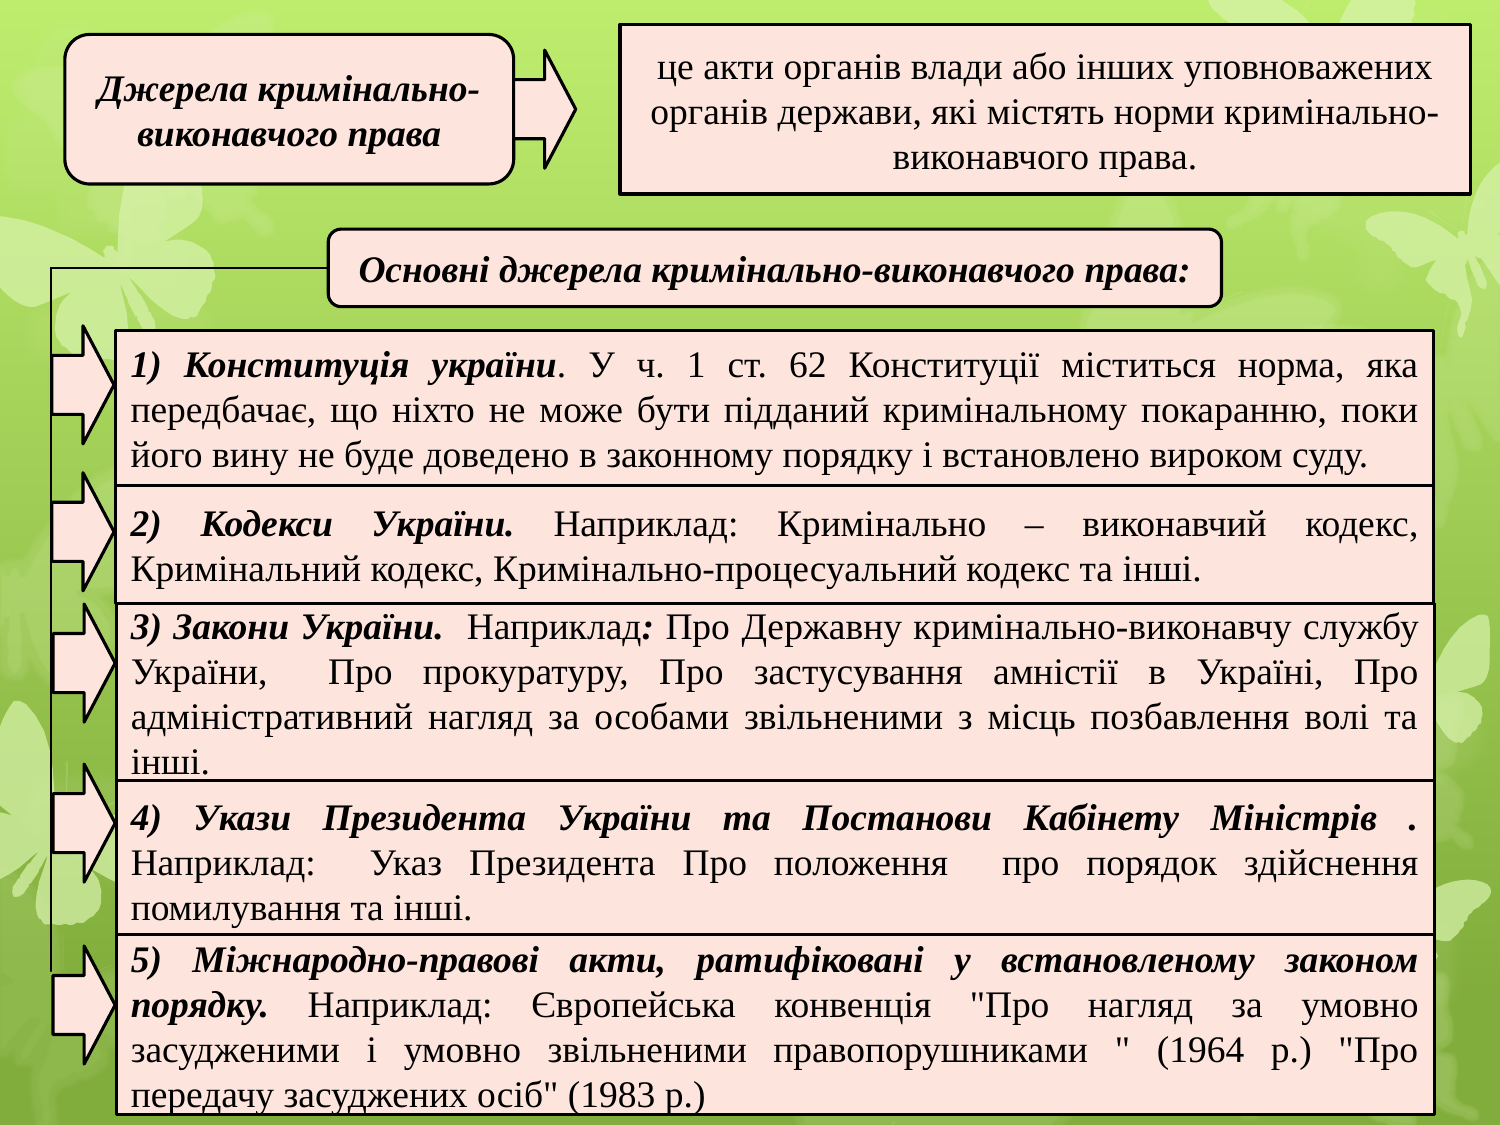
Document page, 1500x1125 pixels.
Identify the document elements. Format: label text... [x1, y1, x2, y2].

text_box [57, 762, 117, 884]
text_box 4) Укази Президента України та Постанови Кабінету Міністрів . Наприклад: Указ Президента Про положення про порядок здійснення помилування та інші. [115, 779, 1436, 933]
text_box Джерела кримінально- виконавчого права [63, 32, 516, 186]
text_box [57, 602, 117, 724]
text_box [51, 944, 117, 1066]
text_box 1) Конституція україни. У ч. 1 ст. 62 Конституції міститься норма, яка передбачає, що ніхто не може бути підданий кримінальному покаранню, поки його вину не буде доведено в законному порядку і встановлено вироком суду. [114, 329, 1435, 484]
text_box це акти органів влади або інших уповноважених органів держави, які містять норми кримінально-виконавчого права. [618, 23, 1472, 196]
text_box 3) Закони України. Наприклад: Про Державну кримінально-виконавчу службу України, Про прокуратуру, Про застусування амністії в Україні, Про адміністративний нагляд за особами звільненими з місць позбавлення волі та інші. [115, 602, 1436, 779]
text_box 5) Міжнародно-правові акти, ратифіковані у встановленому законом порядку. Наприклад: Європейська конвенція "Про нагляд за умовно засудженими і умовно звільненими правопорушниками " (1964 р.) "Про передачу засуджених осіб" (1983 р.) [115, 933, 1436, 1116]
text_box [57, 324, 116, 446]
text_box [57, 471, 116, 593]
text_box 2) Кодекси України. Наприклад: Кримінально – виконавчий кодекс, Кримінальний кодекс, Кримінально-процесуальний кодекс та інші. [114, 484, 1435, 605]
text_box Основні джерела кримінально-виконавчого права: [326, 227, 1224, 309]
text_box [512, 48, 578, 170]
